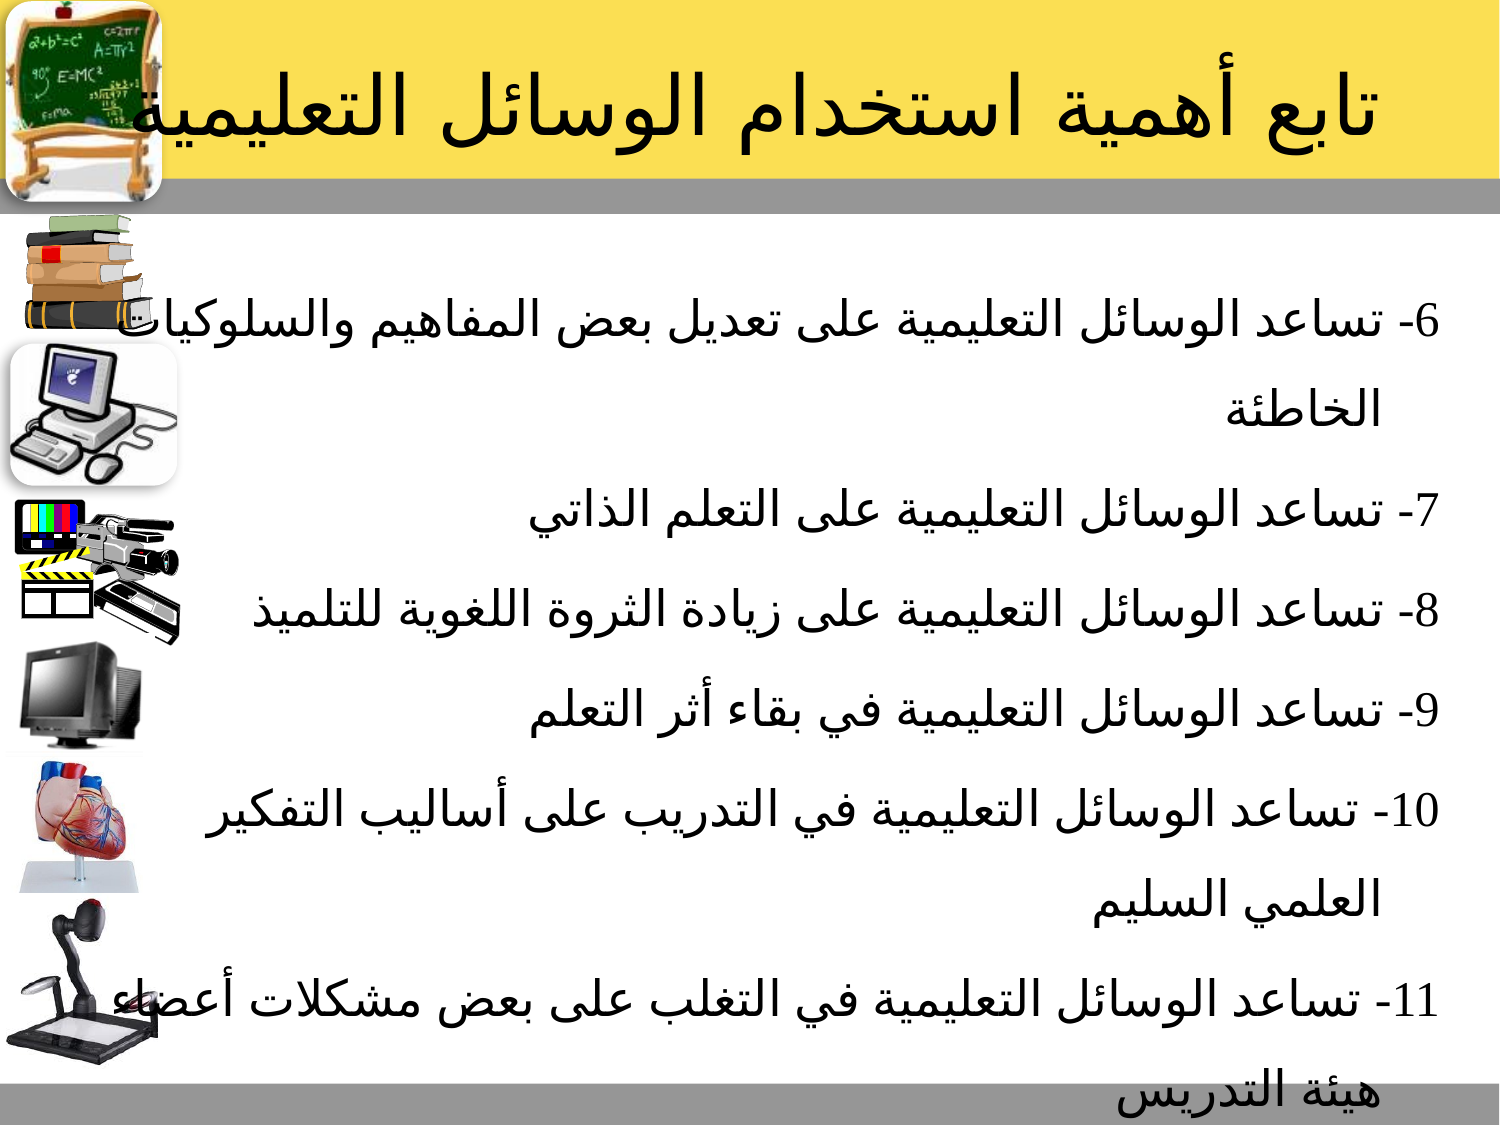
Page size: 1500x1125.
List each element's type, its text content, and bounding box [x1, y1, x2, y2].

picture [0, 633, 94, 1083]
picture [10, 343, 94, 486]
list 6- تساعد الوسائل التعليمية على تعديل بعض المفاهيم والسلوكيات الخاطئة 7- تساعد الوسائل التعليمية على التعلم الذاتي 8- تساعد الوسائل التعليمية على زيادة الثروة اللغوية للتلميذ 9- تساعد الوسائل التعليمية في بقاء أثر التعلم 10- تساعد الوسائل التعليمية في التدريب على أساليب التفكير العلمي السليم 11- تساعد الوسائل التعليمية في التغلب على بعض مشكلات أعضاء هيئة التدريس 12- تساعد الوسائل التعليمية في توفير وقت وجهد المعلم [94, 249, 1455, 1107]
title تابع أهمية استخدام الوسائل التعليمية [74, 42, 1436, 162]
picture [5, 1, 162, 202]
